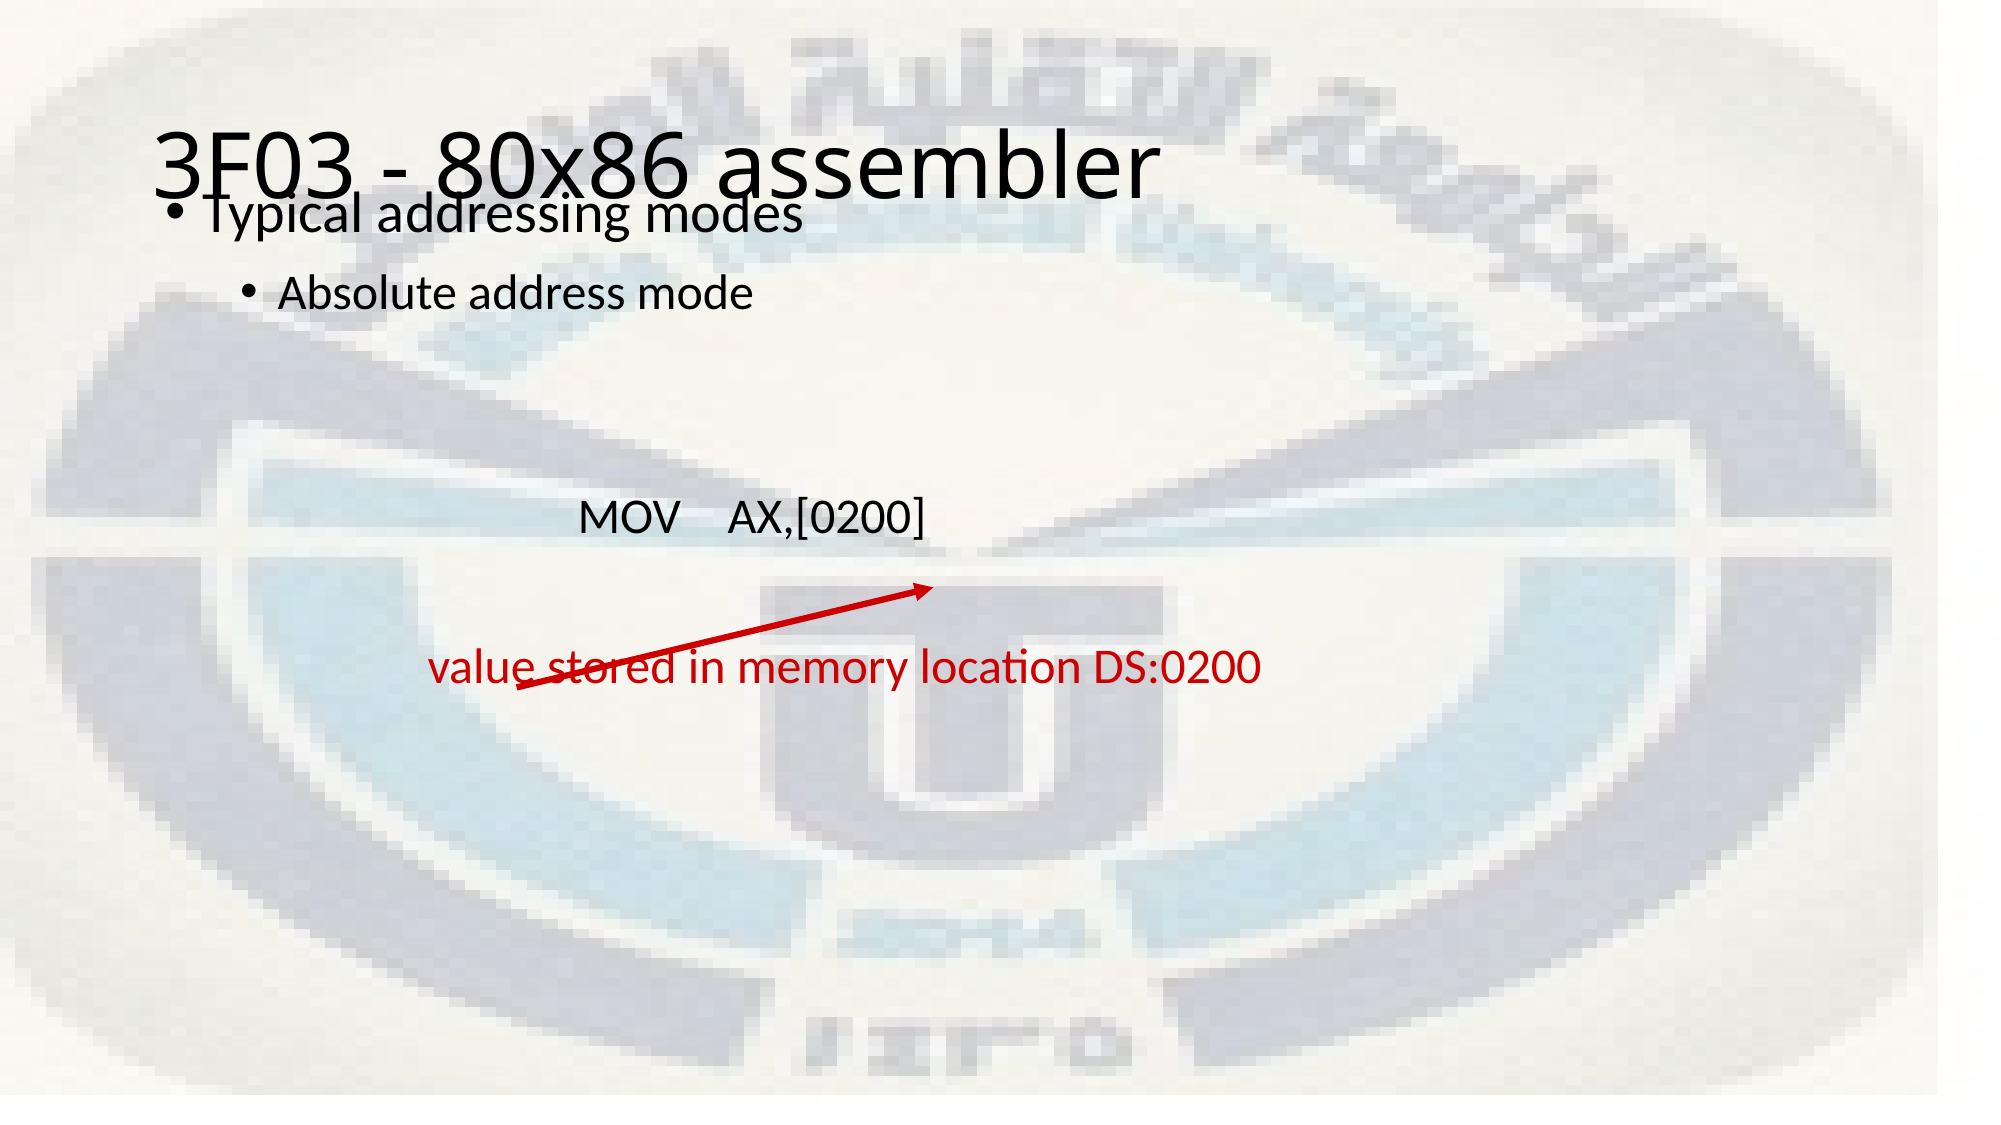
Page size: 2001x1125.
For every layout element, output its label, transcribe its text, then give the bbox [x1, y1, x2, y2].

list Typical addressing modes Absolute address mode MOV AX,[0200] value stored in memory location DS:0200 [150, 174, 1917, 1063]
title 3F03 - 80x86 assembler [137, 59, 1863, 278]
text_box Label Operator Operand[s] ;Comment INIT: mov ax, bx ; Copy contents of bx into ax Label - INIT: Operator - mov Operands - ax and bx Comment - alphanumeric string between ; and \n Not case sensitive Unlike other assemblers, destination operand is first mov is the mnemonic that the assembler translates into an opcode [0, 0, 2000, 1125]
text_box [516, 584, 934, 688]
